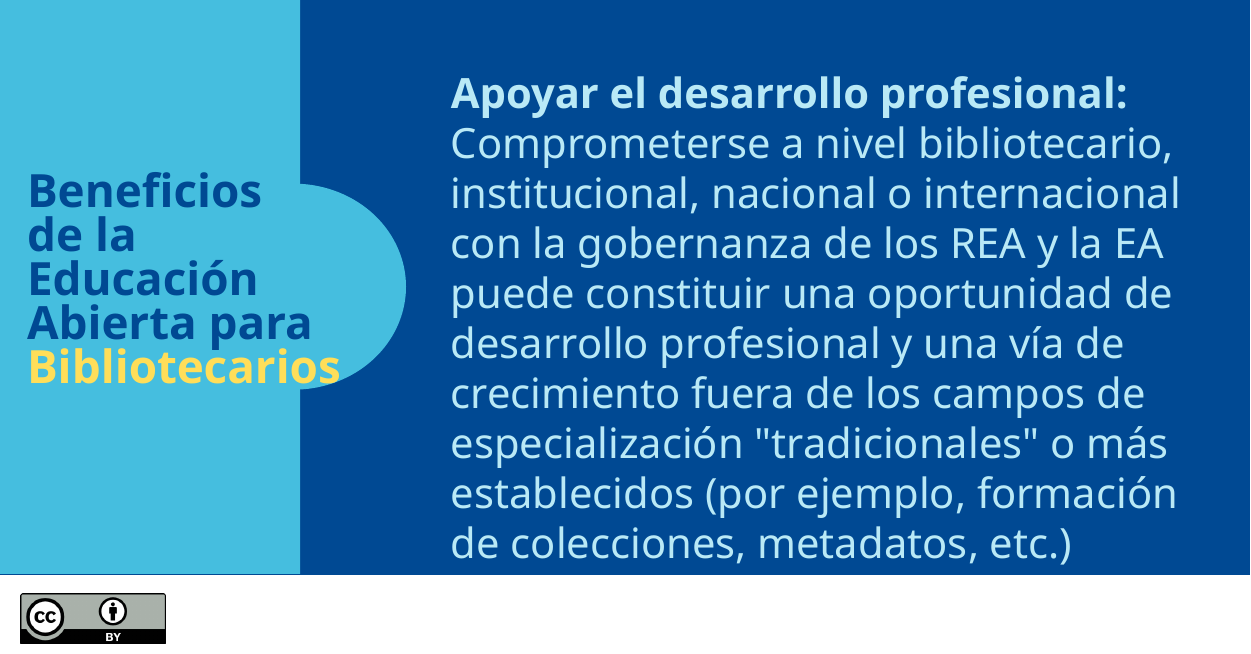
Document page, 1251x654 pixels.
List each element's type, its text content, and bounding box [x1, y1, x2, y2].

picture [20, 592, 166, 645]
text_box [0, 0, 301, 574]
text_box [356, 200, 407, 373]
text_box Apoyar el desarrollo profesional: Comprometerse a nivel bibliotecario, institucional, nacional o internacional con la gobernanza de los REA y la EA puede constituir una oportunidad de desarrollo profesional y una vía de crecimiento fuera de los campos de especialización "tradicionales" o más establecidos (por ejemplo, formación de colecciones, metadatos, etc.) [438, 54, 1201, 574]
text_box [0, 582, 1250, 654]
text_box Beneficios de la Educación Abierta para Bibliotecarios [14, 160, 356, 405]
